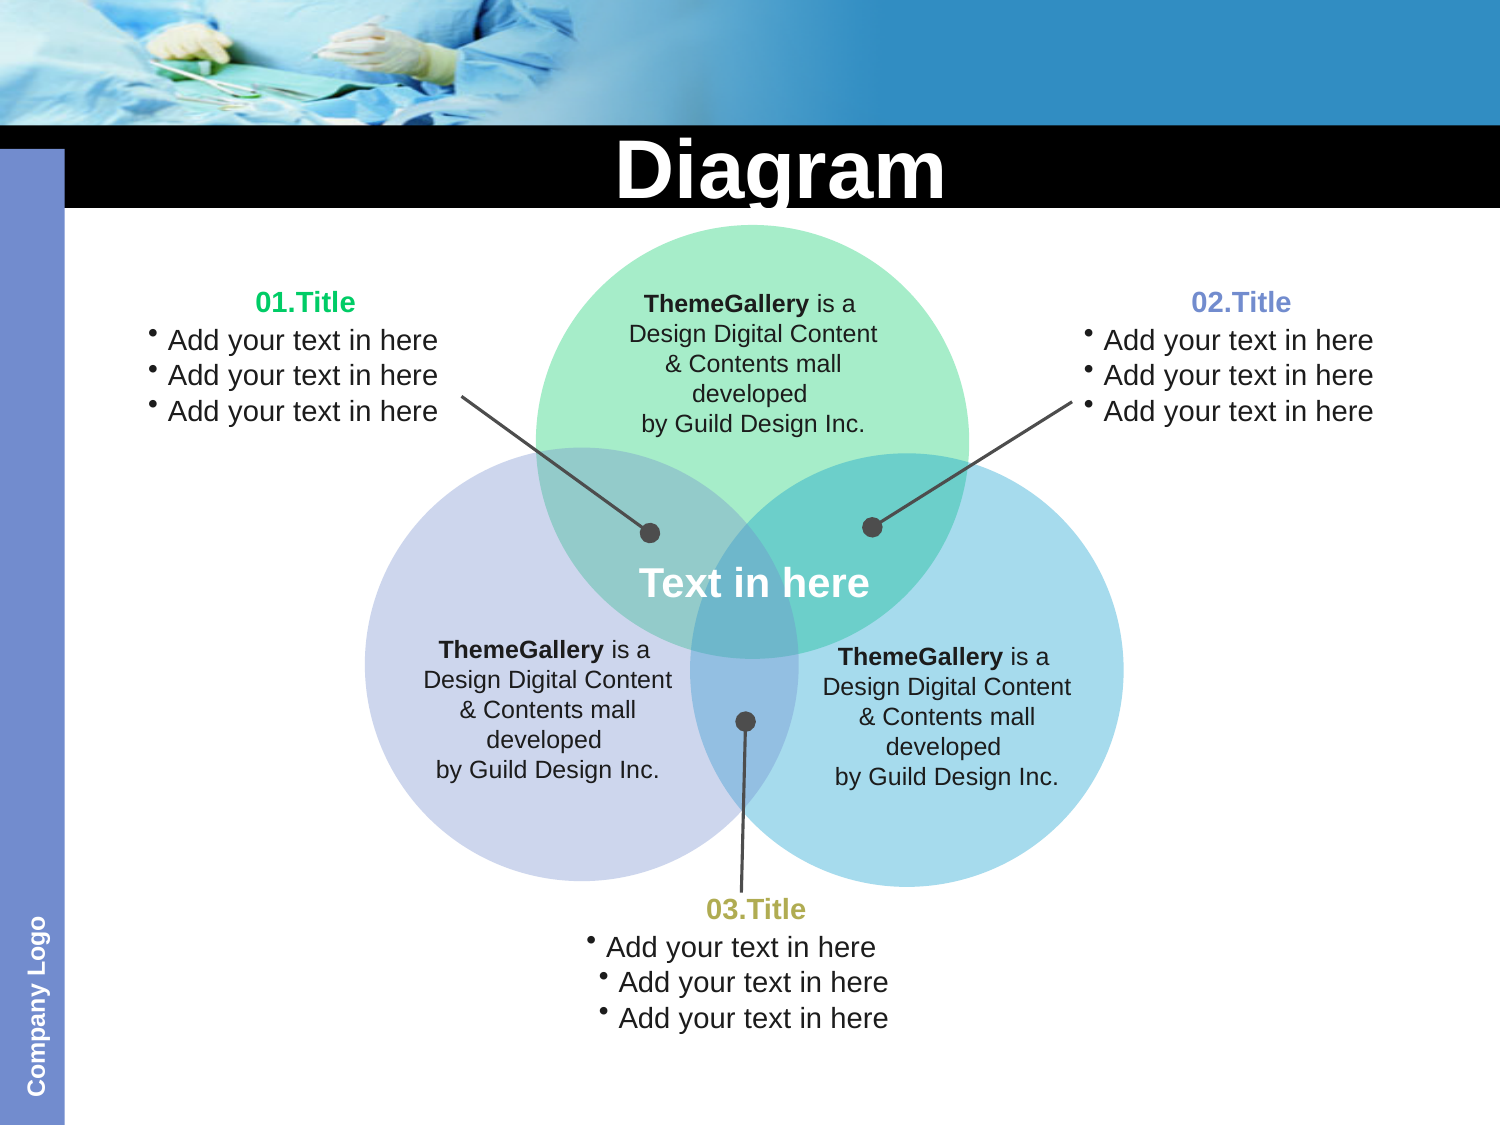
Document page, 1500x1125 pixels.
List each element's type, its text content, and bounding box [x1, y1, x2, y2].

title Diagram [62, 124, 1500, 206]
text_box 02.Title Add your text in here Add your text in here Add your text in here [1060, 276, 1398, 433]
text_box [608, 224, 897, 280]
text_box Text in here [623, 548, 885, 614]
text_box [735, 711, 756, 883]
text_box ThemeGallery is a Design Digital Content & Contents mall developed by Guild Design Inc. [797, 632, 1097, 798]
text_box 03.Title Add your text in here Add your text in here Add your text in here [558, 883, 930, 1040]
text_box ThemeGallery is a Design Digital Content & Contents mall developed by Guild Design Inc. [398, 626, 698, 791]
text_box [747, 453, 1124, 775]
text_box ThemeGallery is a Design Digital Content & Contents mall developed by Guild Design Inc. [603, 280, 904, 445]
picture [0, 0, 1500, 125]
text_box [862, 409, 1060, 538]
text_box [364, 447, 797, 882]
text_box [462, 396, 661, 544]
text_box [744, 699, 1082, 886]
text_box 01.Title Add your text in here Add your text in here Add your text in here [124, 276, 462, 433]
text_box [535, 284, 970, 522]
